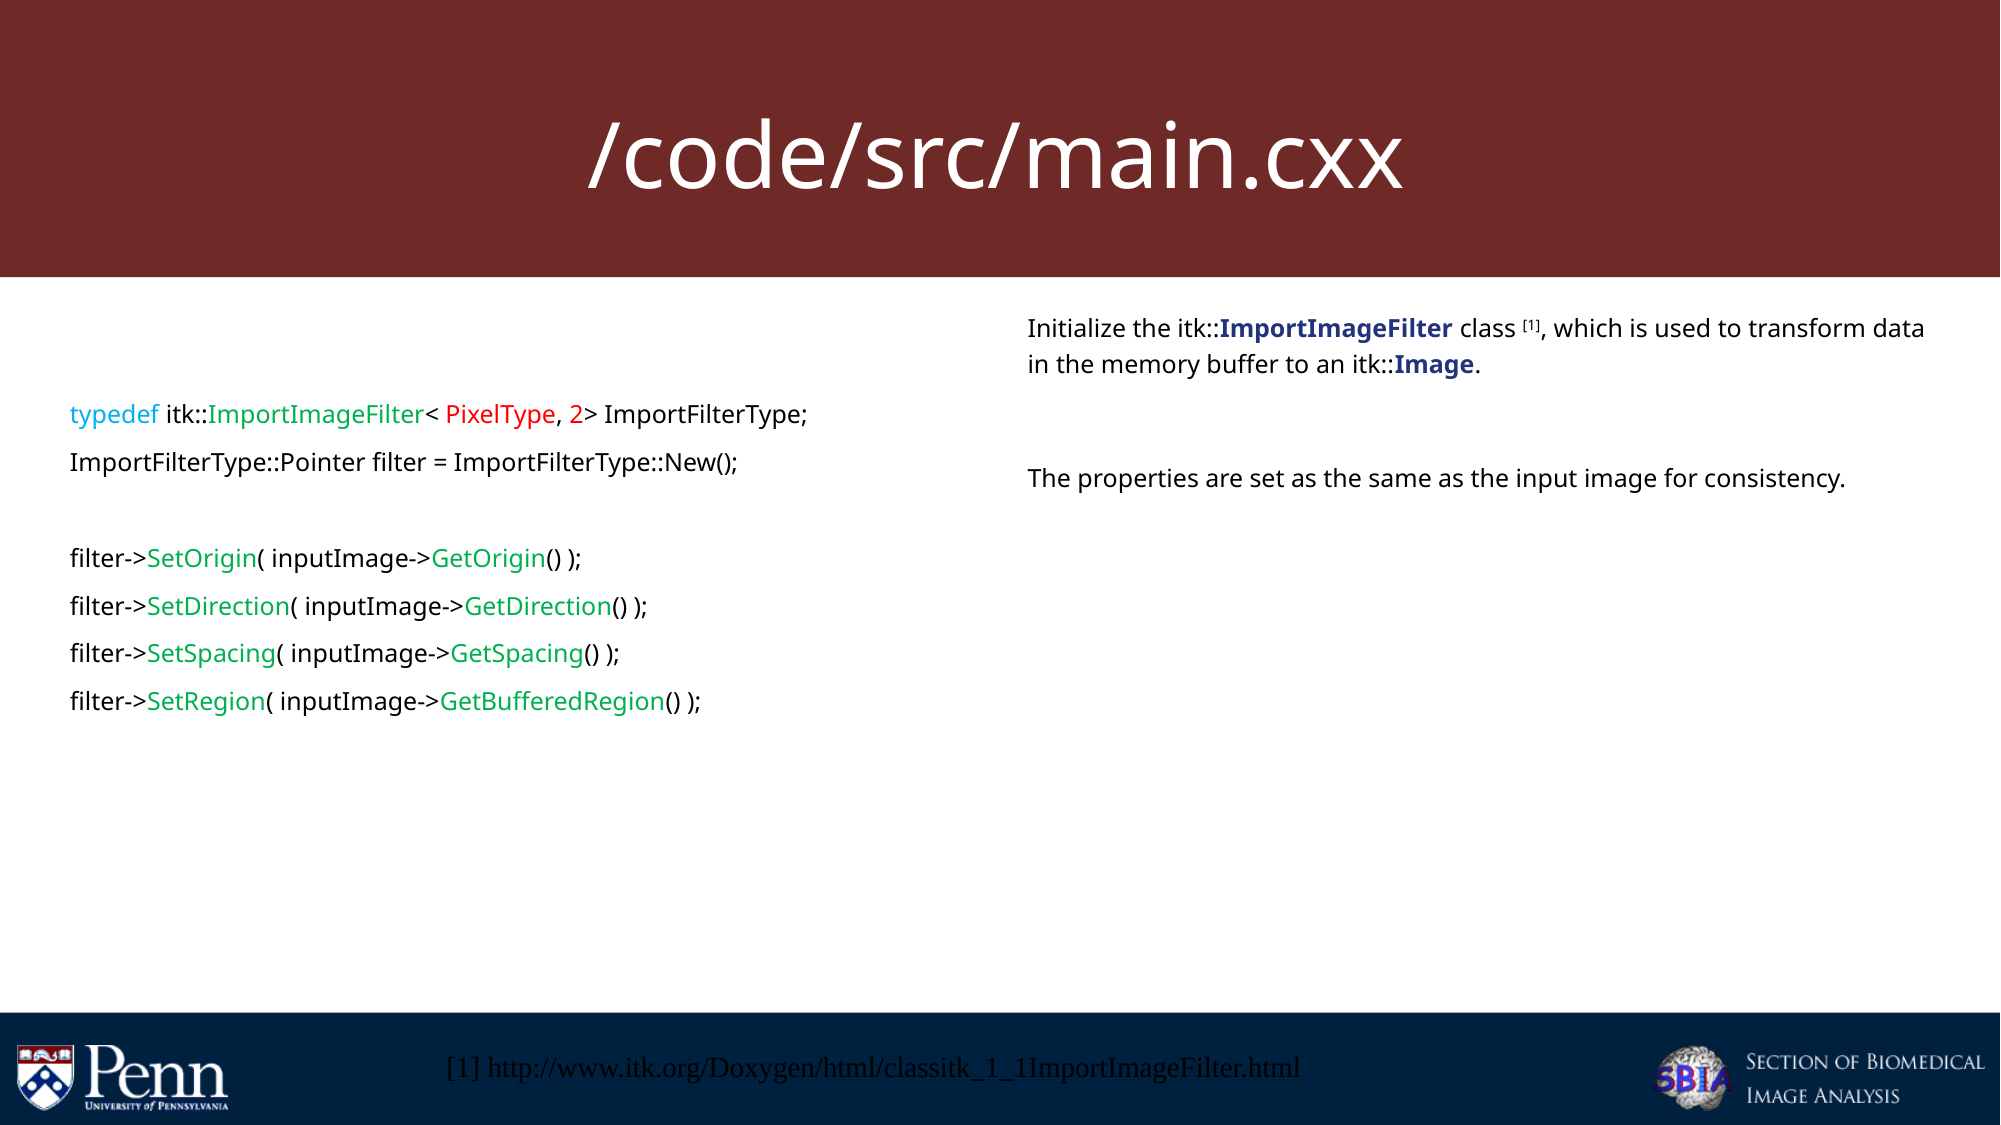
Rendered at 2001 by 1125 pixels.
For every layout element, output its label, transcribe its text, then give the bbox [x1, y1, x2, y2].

picture [17, 1045, 228, 1111]
title /code/src/main.cxx [42, 43, 1952, 275]
footer [1] http://www.itk.org/Doxygen/html/classitk_1_1ImportImageFilter.html [262, 1035, 1485, 1096]
list MatrixType outputMatrix = vnl_matrix_inverse< PixelType >(inputMatrix); typedef itk::ImportImageFilter< PixelType, 2> ImportFilterType; ImportFilterType::Pointer filter = ImportFilterType::New(); filter->SetOrigin( inputImage->GetOrigin() ); filter->SetDirection( inputImage->GetDirection() ); filter->SetSpacing( inputImage->GetSpacing() ); filter->SetRegion( inputImage->GetBufferedRegion() ); bool letFilterManageMemory = true; filter->SetImportPointer( outputMatrix.data_block(), rows * cols, letFilterManageMemory ); [42, 299, 988, 1014]
picture [1652, 1044, 1985, 1112]
list Initialize the itk::ImportImageFilter class [1], which is used to transform data in the memory buffer to an itk::Image. The properties are set as the same as the input image for consistency. [1012, 299, 1952, 1014]
